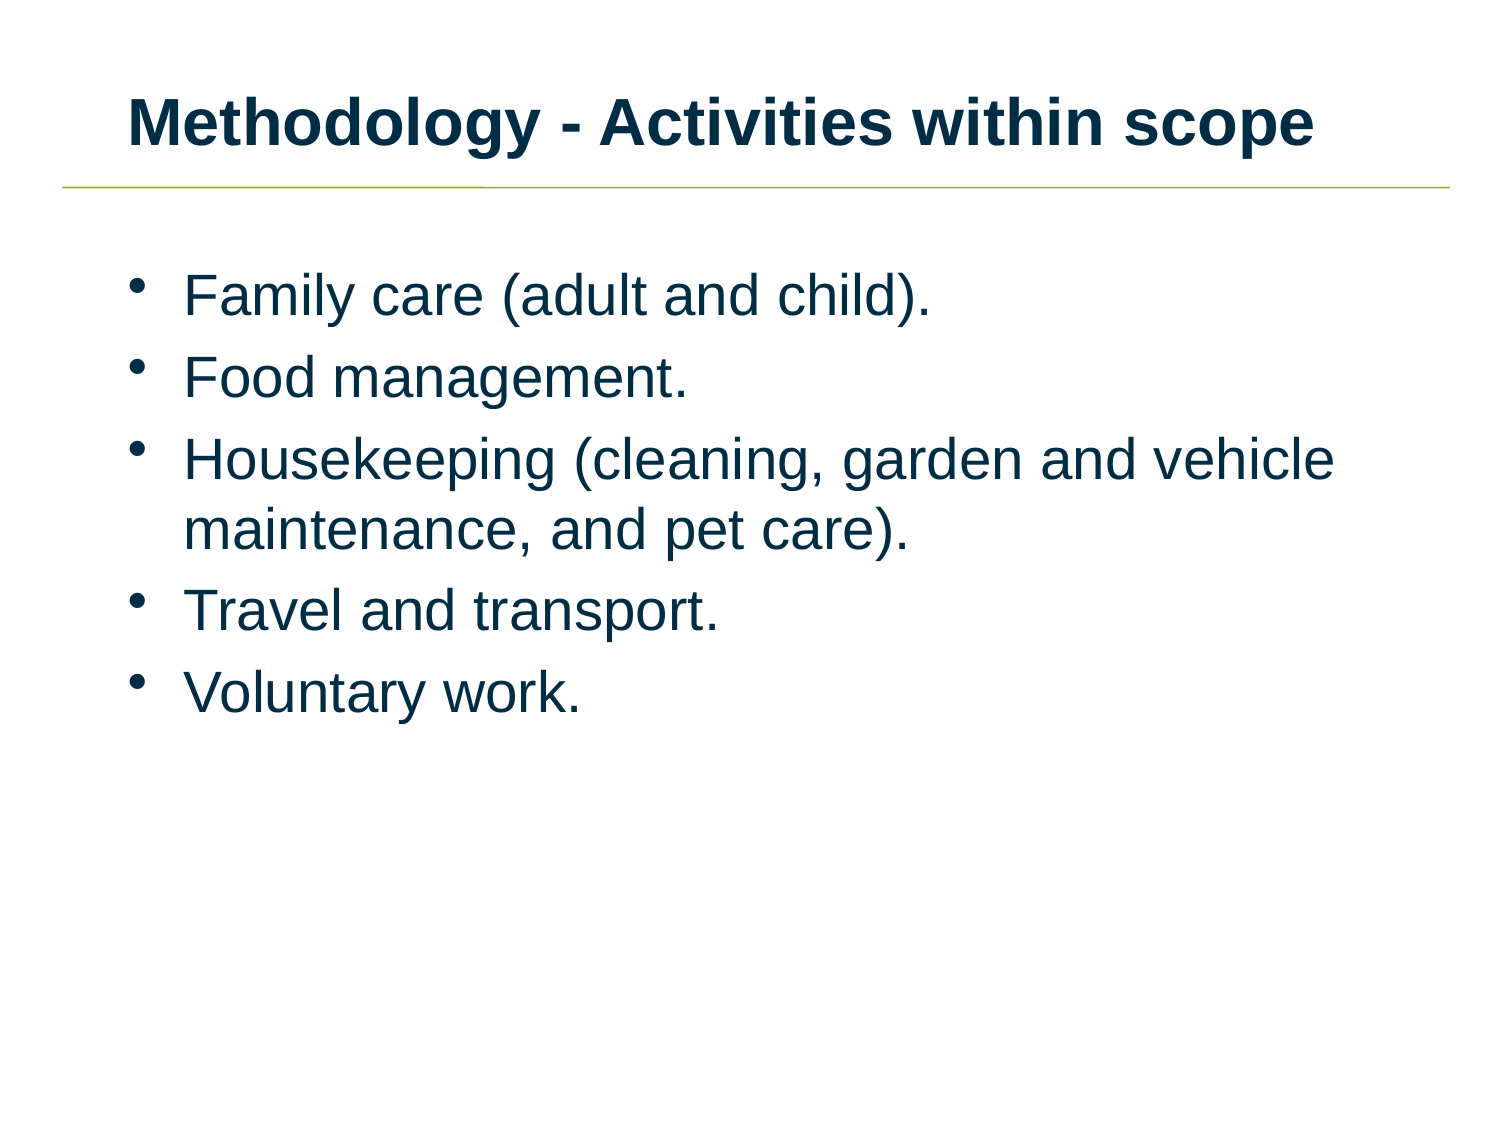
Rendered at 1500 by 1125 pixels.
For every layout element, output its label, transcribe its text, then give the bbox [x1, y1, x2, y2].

title Methodology - Activities within scope [112, 24, 1388, 213]
list Family care (adult and child). Food management. Housekeeping (cleaning, garden and vehicle maintenance, and pet care). Travel and transport. Voluntary work. [112, 249, 1388, 1001]
